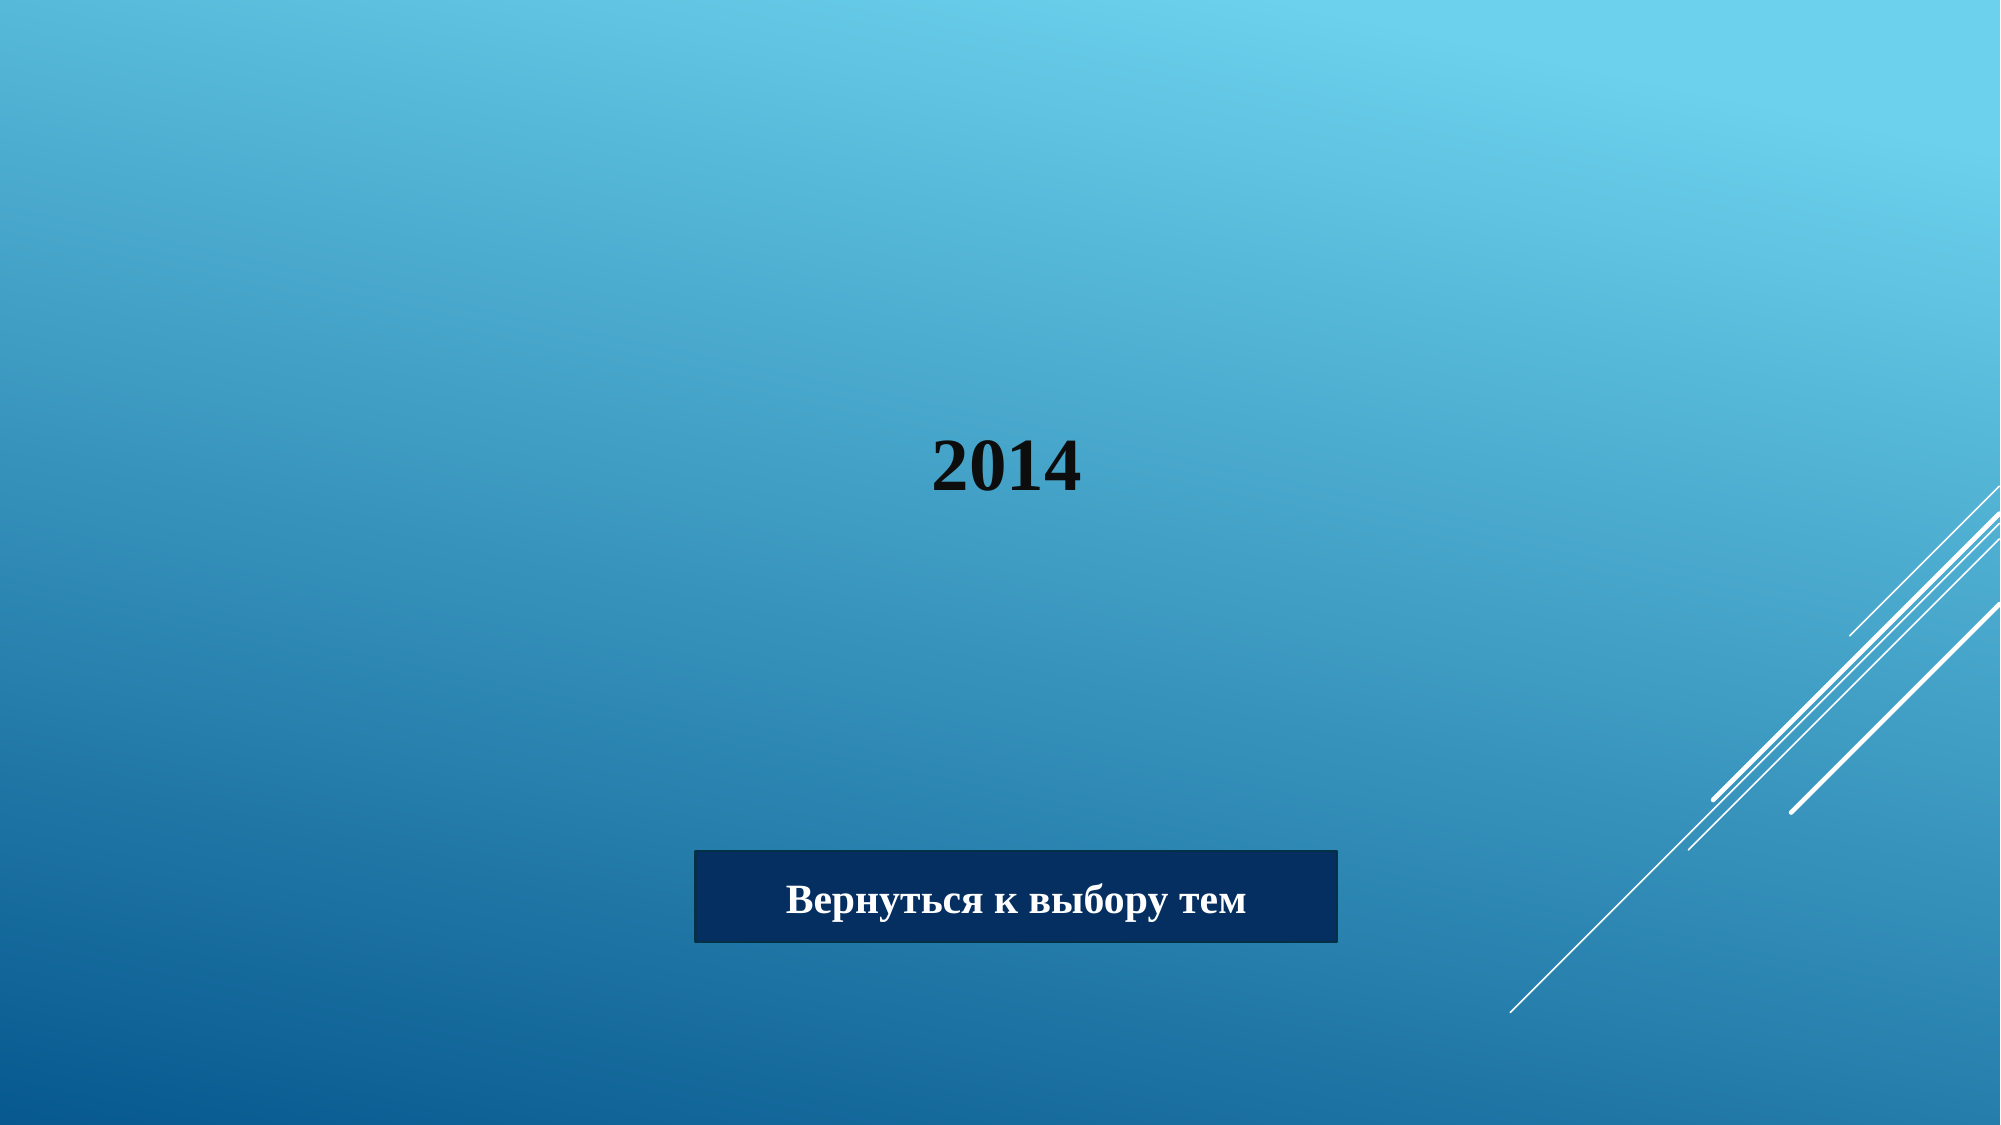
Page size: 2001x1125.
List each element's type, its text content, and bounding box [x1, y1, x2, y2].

title 2014 [183, 170, 1850, 752]
